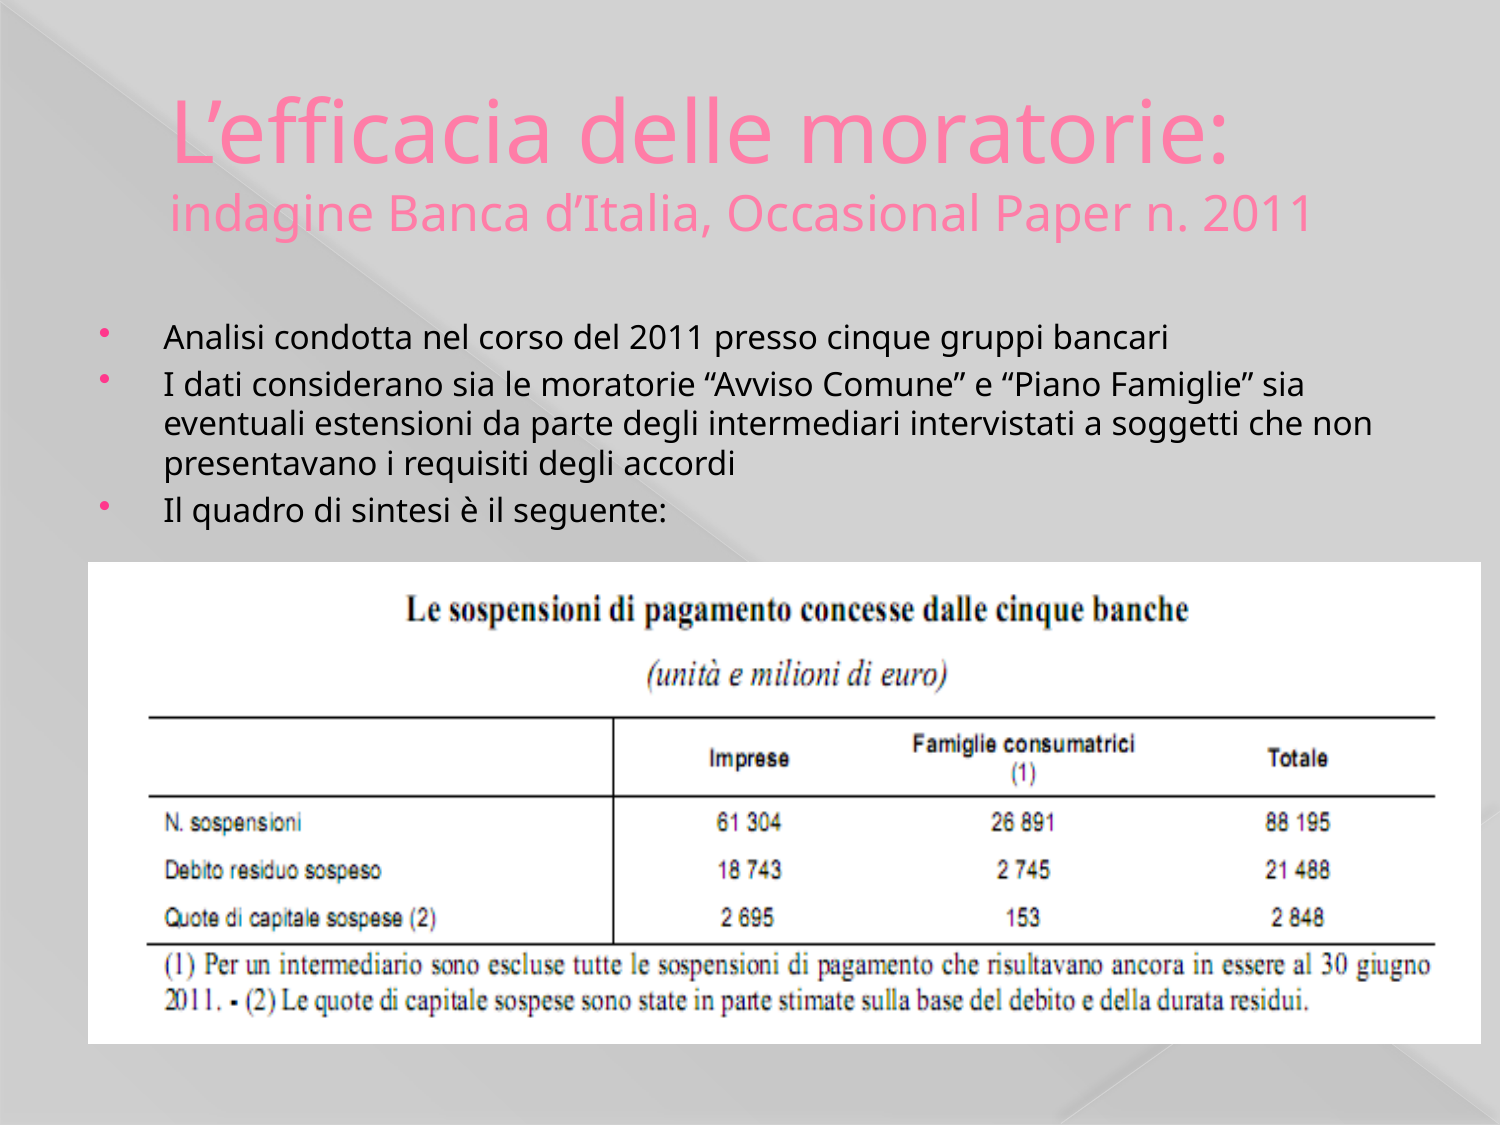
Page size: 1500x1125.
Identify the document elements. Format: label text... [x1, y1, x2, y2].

title L’efficacia delle moratorie: indagine Banca d’Italia, Occasional Paper n. 2011 [75, 43, 1425, 274]
picture [88, 562, 1481, 1044]
list Analisi condotta nel corso del 2011 presso cinque gruppi bancari I dati considerano sia le moratorie “Avviso Comune” e “Piano Famiglie” sia eventuali estensioni da parte degli intermediari intervistati a soggetti che non presentavano i requisiti degli accordi Il quadro di sintesi è il seguente: [75, 308, 1425, 1059]
